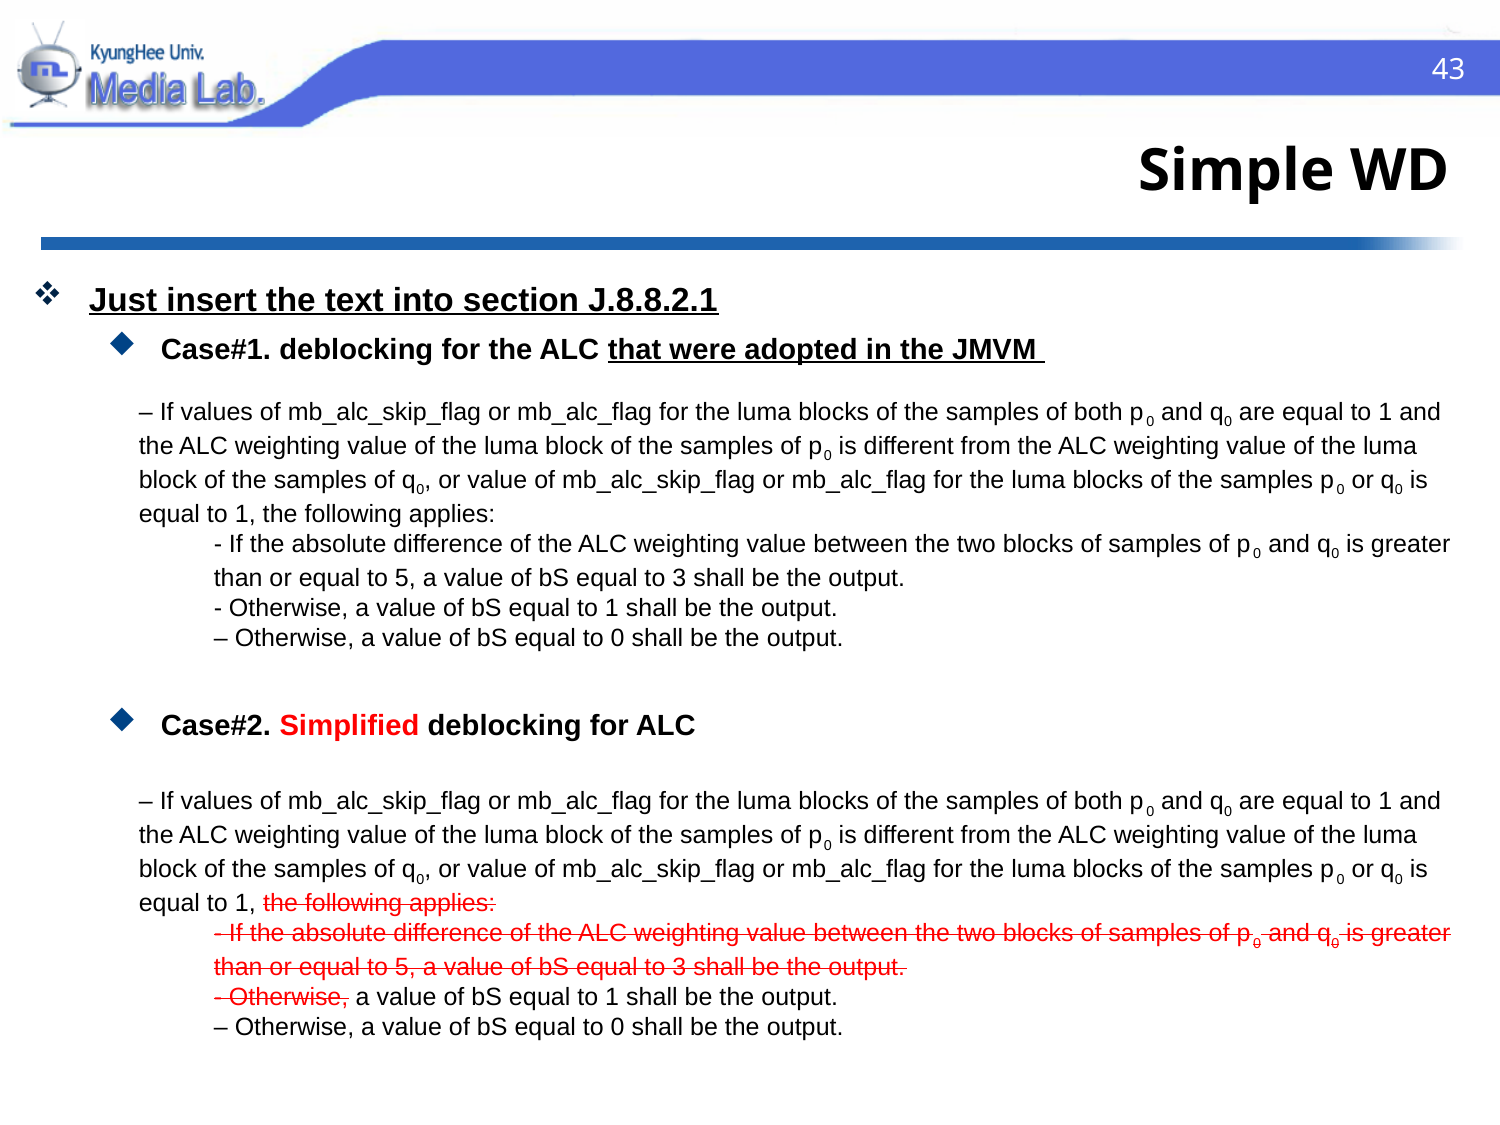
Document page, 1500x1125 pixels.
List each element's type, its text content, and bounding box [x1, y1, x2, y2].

title Simple WD [312, 101, 1465, 233]
picture [0, 0, 1500, 138]
text_box – If values of mb_alc_skip_flag or mb_alc_flag for the luma blocks of the samples of both p0 and q0 are equal to 1 and the ALC weighting value of the luma block of the samples of p0 is different from the ALC weighting value of the luma block of the samples of q0, or value of mb_alc_skip_flag or mb_alc_flag for the luma blocks of the samples p0 or q0 is equal to 1, the following applies: - If the absolute difference of the ALC weighting value between the two blocks of samples of p0 and q0 is greater than or equal to 5, a value of bS equal to 3 shall be the output. - Otherwise, a value of bS equal to 1 shall be the output. – Otherwise, a value of bS equal to 0 shall be the output. [123, 387, 1483, 689]
slide_number 43 [1403, 42, 1481, 93]
picture [41, 237, 1500, 250]
list Just insert the text into section J.8.8.2.1 Case#1. deblocking for the ALC that were adopted in the JMVM Case#2. Simplified deblocking for ALC [17, 262, 1483, 1107]
text_box – If values of mb_alc_skip_flag or mb_alc_flag for the luma blocks of the samples of both p0 and q0 are equal to 1 and the ALC weighting value of the luma block of the samples of p0 is different from the ALC weighting value of the luma block of the samples of q0, or value of mb_alc_skip_flag or mb_alc_flag for the luma blocks of the samples p0 or q0 is equal to 1, the following applies: - If the absolute difference of the ALC weighting value between the two blocks of samples of p0 and q0 is greater than or equal to 5, a value of bS equal to 3 shall be the output. - Otherwise, a value of bS equal to 1 shall be the output. – Otherwise, a value of bS equal to 0 shall be the output. [123, 777, 1483, 1078]
